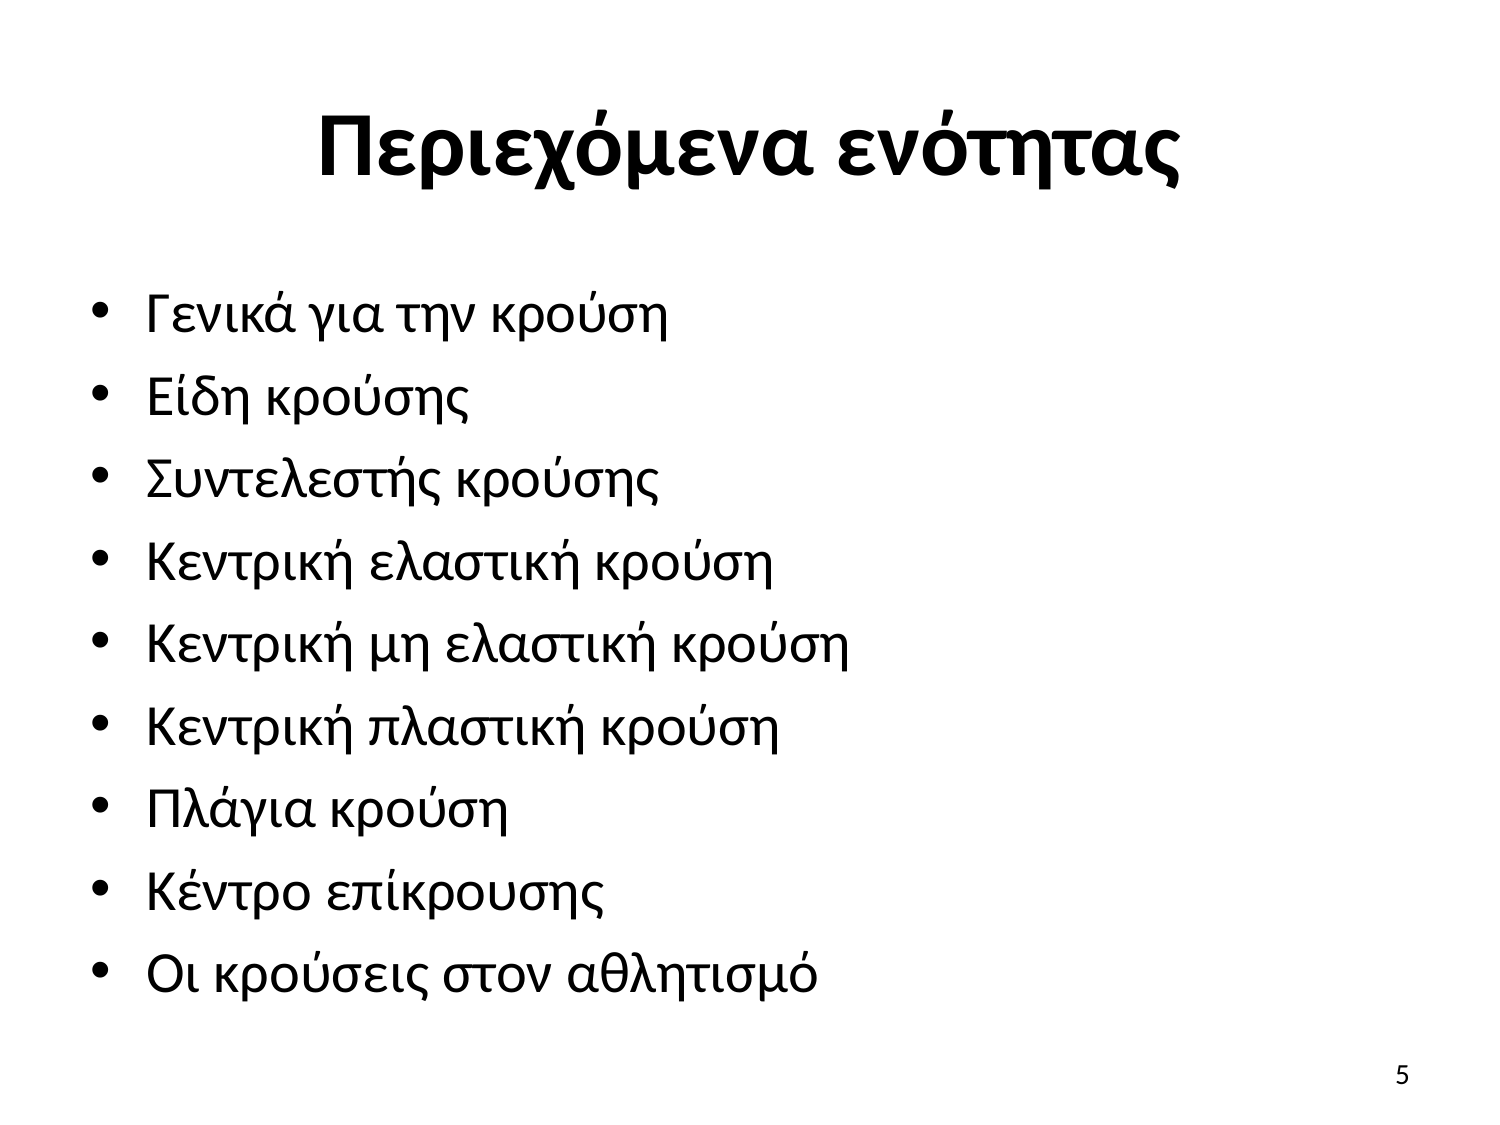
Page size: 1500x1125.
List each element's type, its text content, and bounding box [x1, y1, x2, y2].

title Περιεχόμενα ενότητας [75, 45, 1425, 233]
slide_number 5 [1074, 1042, 1425, 1103]
list Γενικά για την κρούση Είδη κρούσης Συντελεστής κρούσης Κεντρική ελαστική κρούση Κεντρική μη ελαστική κρούση Κεντρική πλαστική κρούση Πλάγια κρούση Κέντρο επίκρουσης Οι κρούσεις στον αθλητισμό [75, 267, 1425, 1005]
